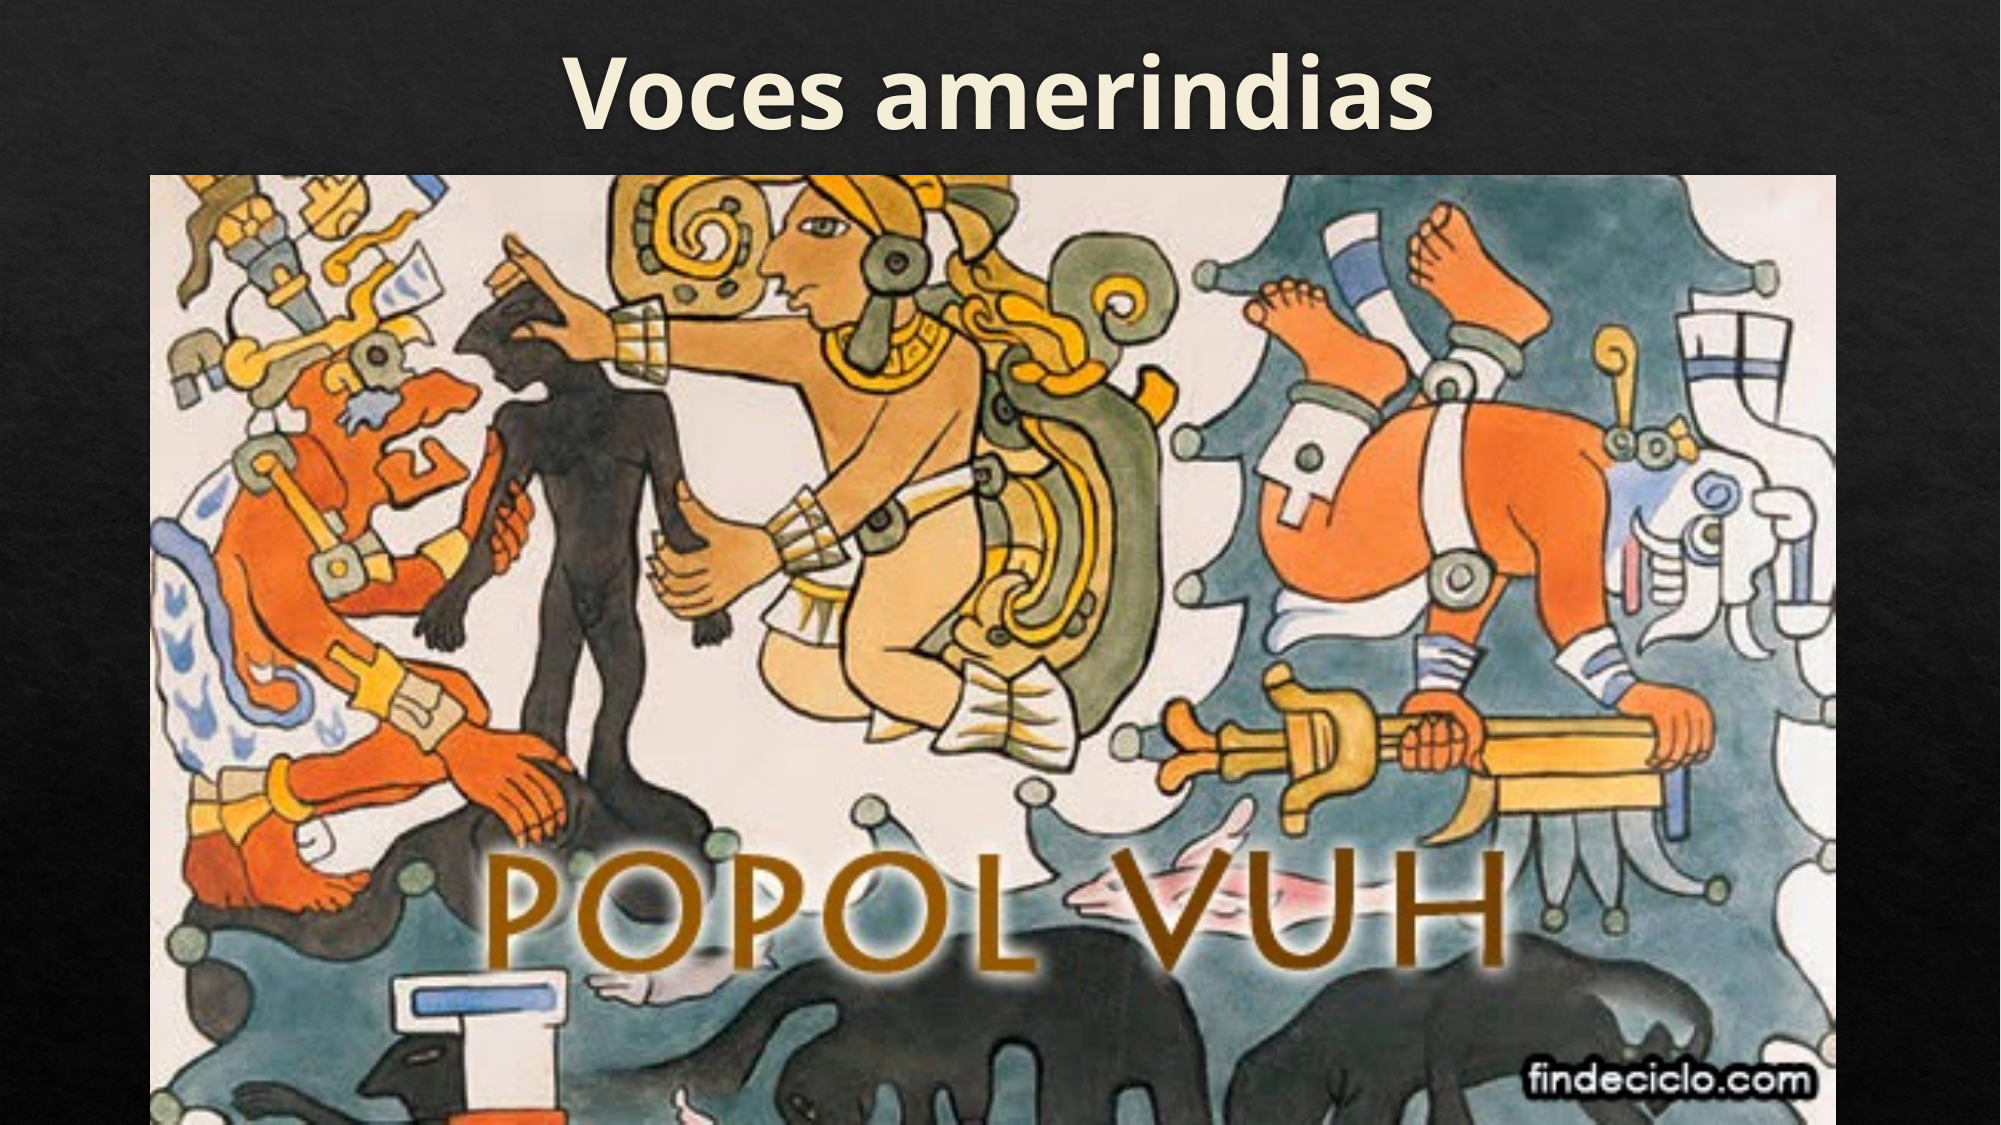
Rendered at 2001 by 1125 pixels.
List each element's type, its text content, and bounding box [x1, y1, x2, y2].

title Voces amerindias [150, 25, 1850, 169]
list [150, 175, 1836, 1125]
